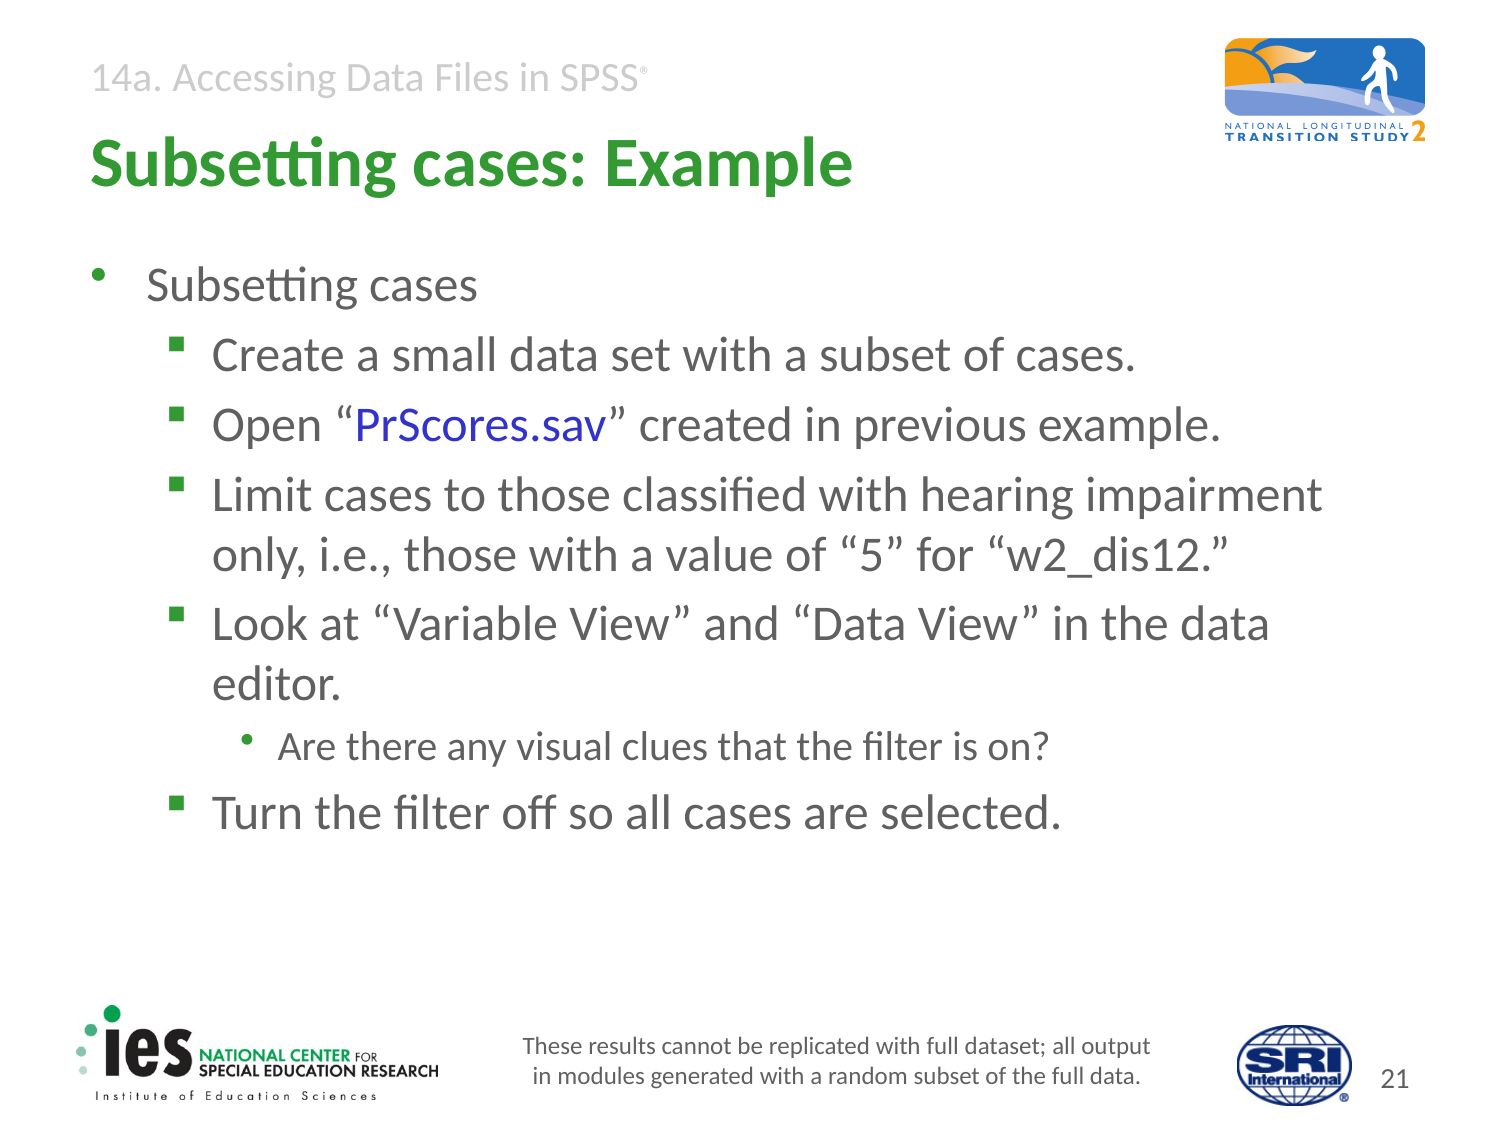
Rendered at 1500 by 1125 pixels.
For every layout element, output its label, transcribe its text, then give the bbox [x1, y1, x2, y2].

title Subsetting cases: Example [74, 90, 1426, 226]
list Subsetting cases Create a small data set with a subset of cases. Open “PrScores.sav” created in previous example. Limit cases to those classified with hearing impairment only, i.e., those with a value of “5” for “w2_dis12.” Look at “Variable View” and “Data View” in the data editor. Are there any visual clues that the filter is on? Turn the filter off so all cases are selected. [74, 243, 1426, 987]
picture [76, 1005, 438, 1100]
picture [1237, 1025, 1352, 1106]
slide_number 20 [1321, 1051, 1426, 1125]
footer These results cannot be replicated with full dataset; all output in modules generated with a random subset of the full data. [437, 1021, 1238, 1101]
